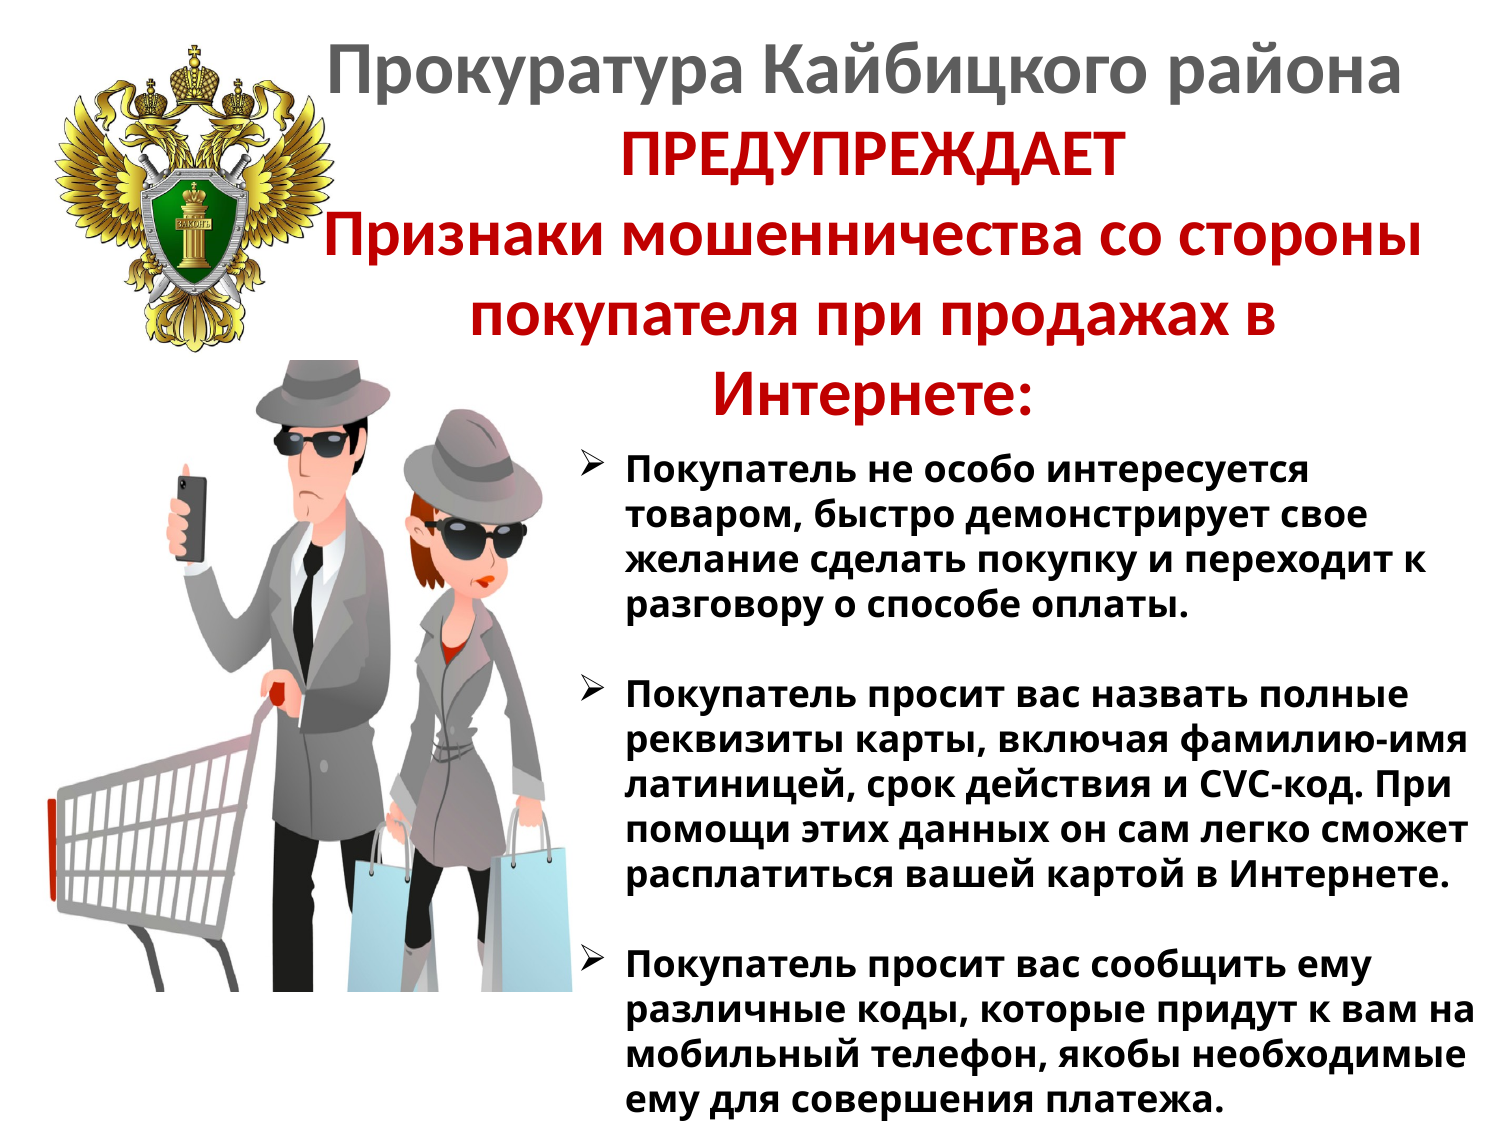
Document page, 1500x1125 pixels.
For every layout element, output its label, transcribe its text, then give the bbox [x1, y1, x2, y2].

text_box Прокуратура Кайбицкого района ПРЕДУПРЕЖДАЕТ Признаки мошенничества со стороны покупателя при продажах в Интернете: [289, 11, 1459, 436]
text_box Покупатель не особо интересуется товаром, быстро демонстрирует свое желание сделать покупку и переходит к разговору о способе оплаты. Покупатель просит вас назвать полные реквизиты карты, включая фамилию-имя латиницей, срок действия и CVC-код. При помощи этих данных он сам легко сможет расплатиться вашей картой в Интернете. Покупатель просит вас сообщить ему различные коды, которые придут к вам на мобильный телефон, якобы необходимые ему для совершения платежа. [563, 437, 1500, 1125]
picture [0, 23, 631, 992]
